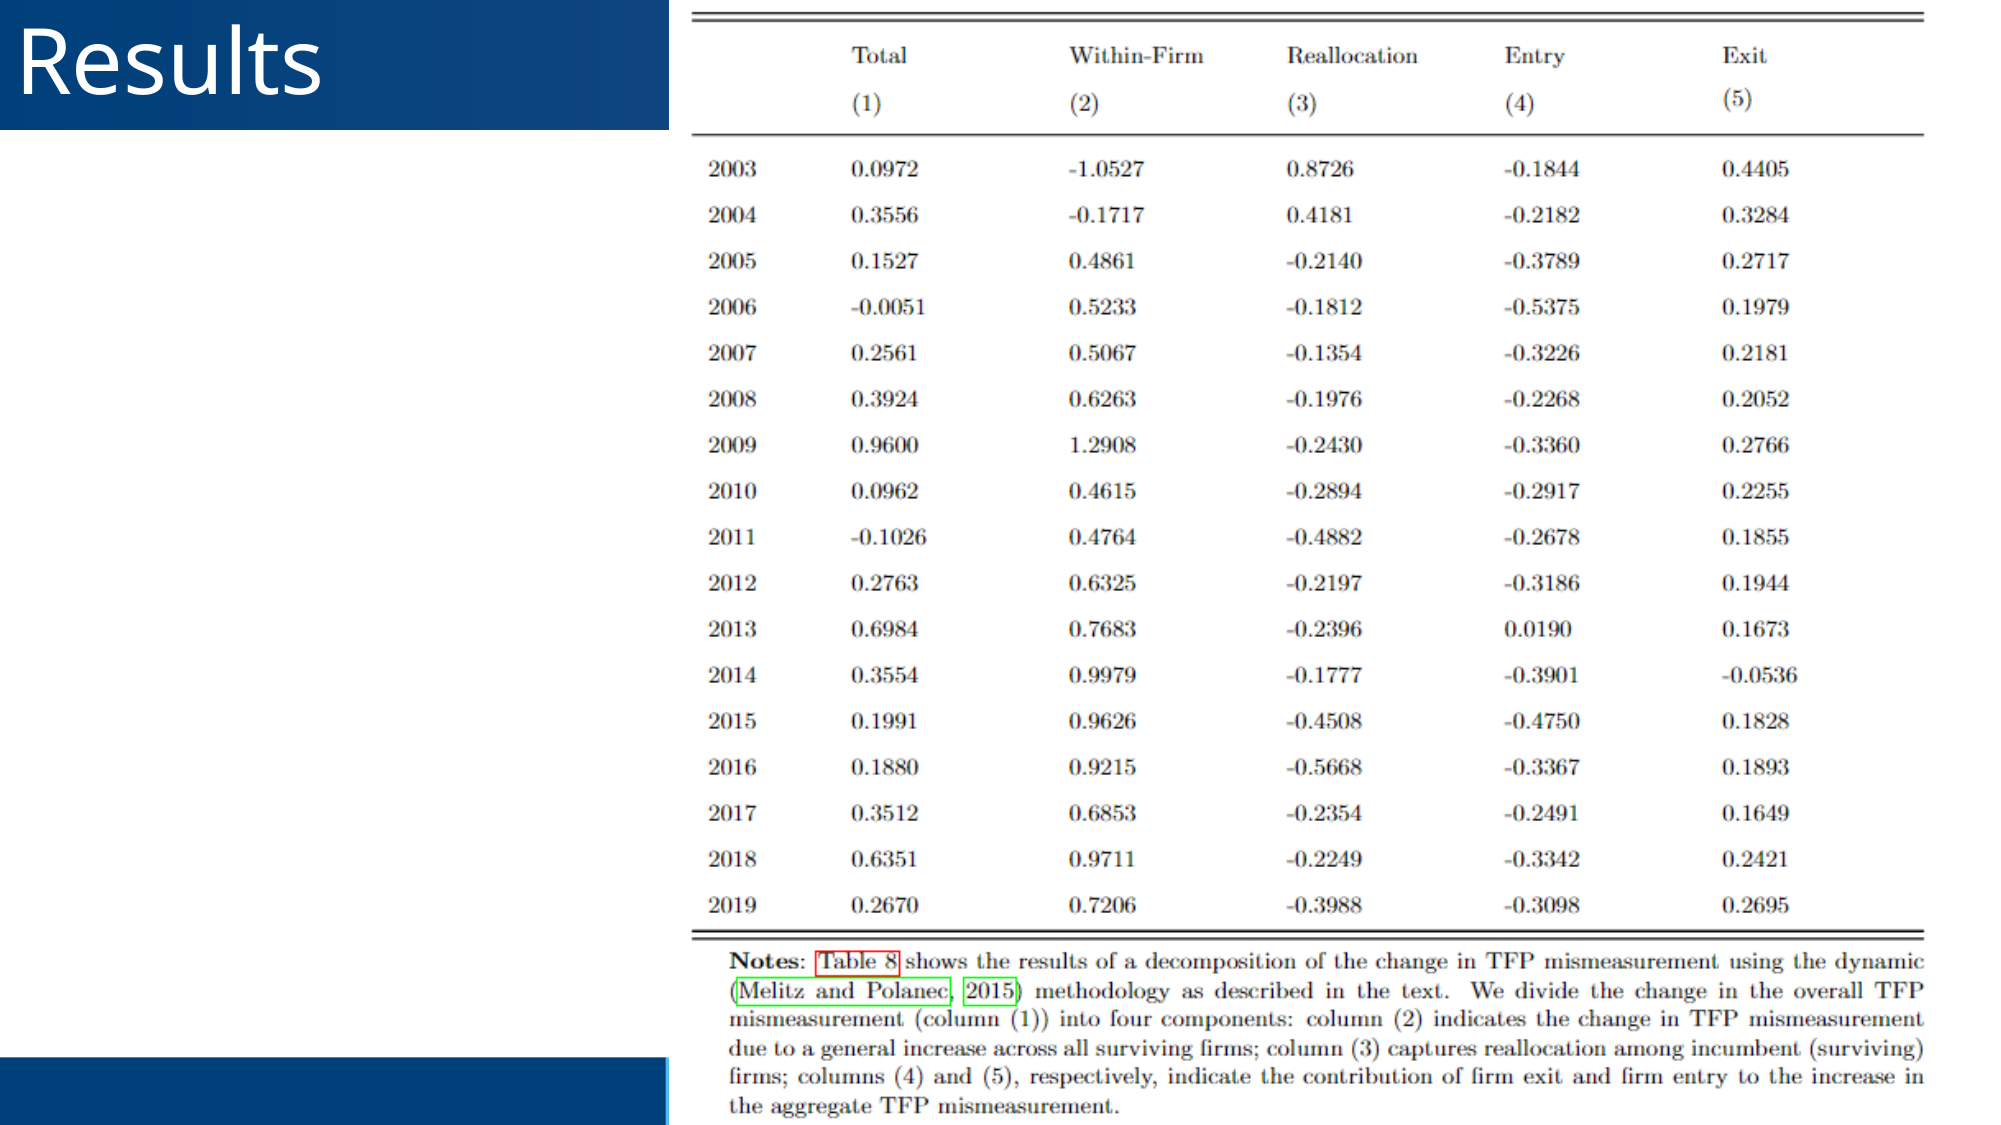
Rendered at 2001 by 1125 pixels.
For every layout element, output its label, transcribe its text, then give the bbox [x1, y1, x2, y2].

title Results [0, 0, 669, 130]
picture [669, 0, 2000, 1125]
